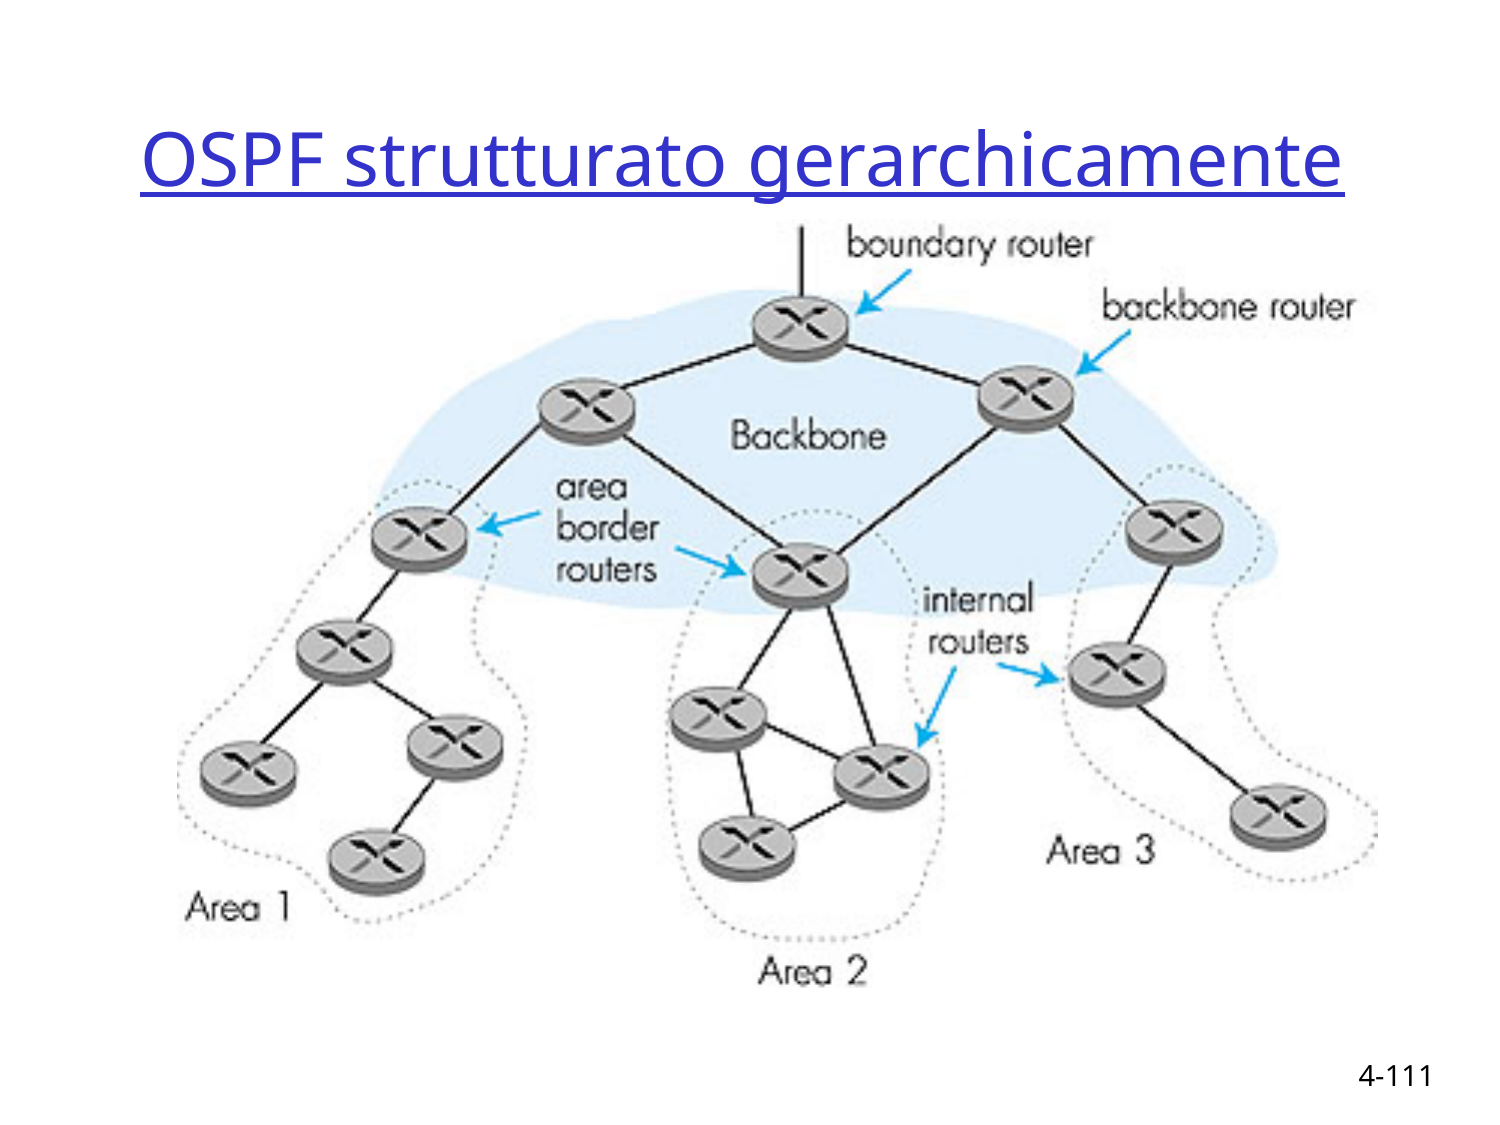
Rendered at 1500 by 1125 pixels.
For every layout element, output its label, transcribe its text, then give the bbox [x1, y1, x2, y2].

title OSPF strutturato gerarchicamente [124, 62, 1401, 251]
picture [177, 219, 1379, 997]
slide_number 4-111 [1338, 1049, 1451, 1125]
